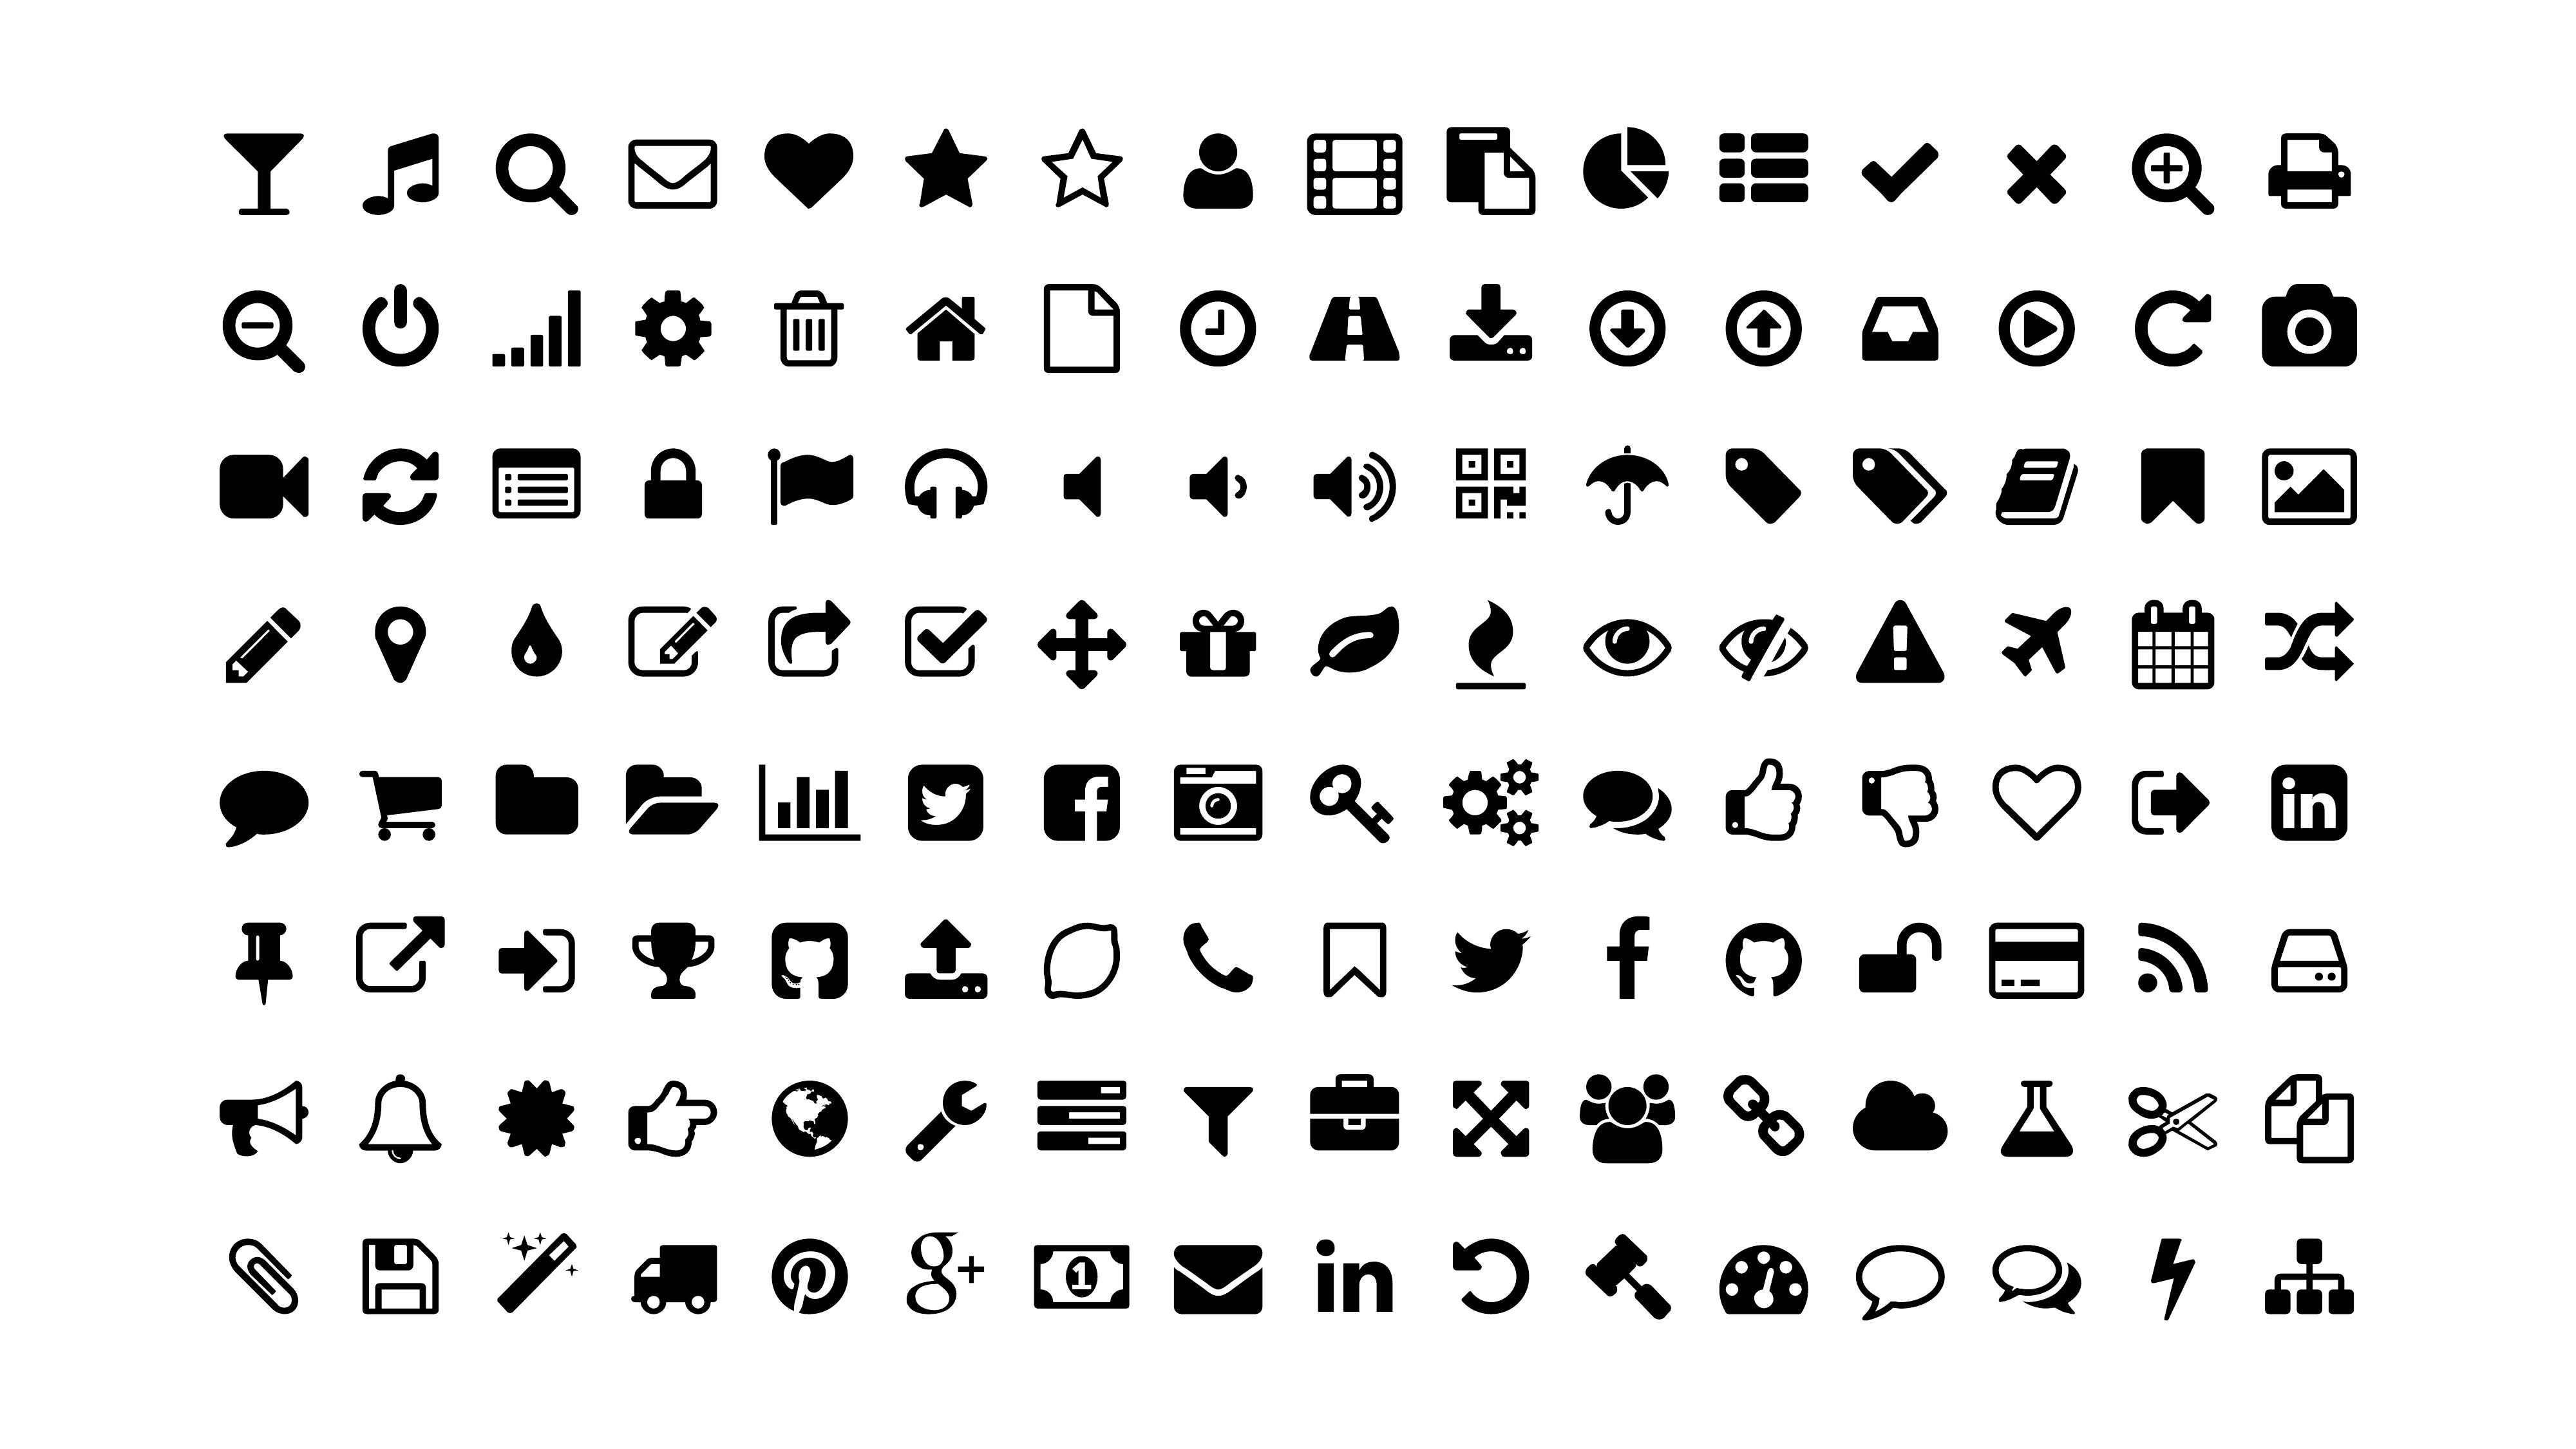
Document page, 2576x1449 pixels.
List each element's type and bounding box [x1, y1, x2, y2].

text_box [2271, 764, 2348, 841]
text_box [1343, 1262, 1393, 1312]
text_box [1443, 771, 1507, 835]
text_box [1723, 1075, 1804, 1157]
text_box [759, 764, 861, 841]
text_box [2265, 601, 2354, 670]
text_box [2132, 600, 2215, 690]
text_box [1173, 764, 1263, 841]
text_box [511, 603, 562, 677]
text_box [628, 606, 698, 677]
text_box [2262, 284, 2357, 367]
text_box [220, 1081, 309, 1157]
text_box [1455, 683, 1526, 690]
text_box [2000, 1081, 2074, 1157]
text_box [1037, 1081, 1126, 1100]
text_box [1180, 290, 1256, 367]
text_box [1608, 1086, 1647, 1126]
text_box [1183, 1086, 1253, 1157]
text_box [1318, 1263, 1334, 1312]
text_box [1310, 606, 1399, 677]
text_box [1592, 1122, 1663, 1164]
text_box [629, 802, 719, 835]
text_box [635, 290, 712, 367]
text_box [907, 764, 983, 841]
text_box [533, 1232, 547, 1245]
text_box [1037, 600, 1126, 690]
text_box [1586, 1234, 1671, 1320]
text_box [1183, 922, 1253, 993]
text_box [2301, 645, 2354, 681]
text_box [1500, 810, 1539, 847]
text_box [1862, 764, 1938, 848]
text_box [1310, 764, 1394, 844]
text_box [1041, 128, 1123, 207]
text_box [772, 1081, 848, 1157]
text_box [1189, 456, 1228, 517]
text_box [1725, 290, 1802, 367]
text_box [2271, 929, 2348, 993]
text_box [549, 316, 562, 367]
text_box [958, 1256, 985, 1283]
text_box [1995, 448, 2078, 526]
text_box [1605, 482, 1631, 526]
text_box [1043, 284, 1120, 374]
text_box [495, 764, 578, 835]
text_box [1580, 1099, 1609, 1126]
text_box [375, 606, 426, 683]
text_box [2151, 1238, 2195, 1321]
text_box [1583, 770, 1653, 828]
text_box [917, 309, 975, 361]
text_box [1631, 171, 1669, 198]
text_box [772, 922, 848, 999]
text_box [628, 139, 717, 209]
text_box [498, 1080, 574, 1157]
text_box [1719, 183, 1745, 202]
text_box [780, 455, 854, 506]
text_box [1853, 1081, 1948, 1151]
text_box [1627, 127, 1666, 166]
text_box [768, 606, 838, 677]
text_box [1586, 1074, 1612, 1100]
text_box [498, 931, 558, 991]
text_box [359, 770, 442, 841]
text_box [905, 1112, 956, 1162]
text_box [502, 1232, 515, 1245]
text_box [2128, 1086, 2218, 1157]
text_box [1586, 455, 1669, 492]
text_box [659, 616, 708, 664]
text_box [625, 764, 702, 825]
text_box [1719, 133, 1745, 153]
text_box [1855, 1245, 1945, 1321]
text_box [905, 973, 988, 999]
text_box [356, 922, 426, 993]
text_box [1500, 759, 1539, 796]
text_box [2268, 133, 2351, 209]
text_box [2132, 770, 2164, 835]
text_box [781, 600, 851, 664]
text_box [764, 133, 854, 209]
text_box [1856, 600, 1945, 683]
text_box [1853, 448, 1928, 524]
text_box [2141, 448, 2205, 524]
text_box [1037, 1131, 1126, 1151]
text_box [1624, 445, 1631, 453]
text_box [2007, 144, 2067, 204]
text_box [492, 354, 506, 367]
text_box [1037, 1106, 1126, 1125]
text_box [1583, 619, 1672, 677]
text_box [1613, 788, 1672, 841]
text_box [1310, 1074, 1399, 1114]
text_box [1173, 1245, 1263, 1290]
text_box [511, 347, 524, 367]
text_box [1034, 1245, 1130, 1309]
text_box [220, 770, 309, 848]
text_box [1494, 486, 1526, 519]
text_box [905, 296, 986, 334]
text_box [530, 334, 544, 367]
text_box [225, 621, 288, 683]
text_box [1235, 475, 1247, 499]
text_box [495, 133, 578, 215]
text_box [768, 448, 781, 526]
text_box [774, 290, 844, 367]
text_box [229, 1238, 299, 1314]
text_box [906, 1232, 959, 1314]
text_box [631, 1245, 717, 1314]
text_box [1455, 448, 1488, 480]
text_box [543, 929, 575, 993]
text_box [2135, 290, 2211, 367]
text_box [1450, 335, 1533, 361]
text_box [1358, 475, 1371, 498]
text_box [1719, 1245, 1808, 1314]
text_box [1643, 1074, 1669, 1100]
text_box [1589, 290, 1666, 367]
text_box [1199, 133, 1238, 172]
text_box [565, 1264, 578, 1277]
text_box [772, 1238, 848, 1314]
text_box [2132, 133, 2215, 215]
text_box [2138, 922, 2208, 993]
text_box [220, 455, 309, 519]
text_box [1309, 296, 1400, 361]
text_box [389, 916, 445, 971]
text_box [1862, 296, 1938, 361]
text_box [363, 448, 439, 480]
text_box [492, 448, 581, 519]
text_box [1998, 290, 2075, 367]
text_box [1989, 922, 2085, 999]
text_box [222, 290, 305, 374]
text_box [644, 448, 703, 519]
text_box [2265, 1238, 2354, 1314]
text_box [2262, 448, 2357, 526]
text_box [905, 128, 988, 207]
text_box [2002, 607, 2072, 677]
text_box [2022, 1262, 2081, 1314]
text_box [362, 297, 439, 367]
text_box [632, 922, 715, 999]
text_box [1043, 922, 1120, 999]
text_box [1583, 133, 1649, 209]
text_box [1310, 1119, 1399, 1151]
text_box [1645, 1099, 1676, 1126]
text_box [917, 610, 987, 664]
text_box [1859, 922, 1942, 993]
text_box [1453, 1081, 1530, 1157]
text_box [943, 1081, 987, 1125]
text_box [1992, 1245, 2063, 1302]
text_box [497, 1233, 577, 1314]
text_box [362, 1238, 439, 1314]
text_box [905, 448, 988, 519]
text_box [1043, 764, 1120, 841]
text_box [1725, 758, 1802, 841]
text_box [1313, 456, 1352, 517]
text_box [1307, 133, 1403, 215]
text_box [1316, 1239, 1335, 1256]
text_box [1368, 451, 1396, 522]
text_box [1607, 916, 1650, 999]
text_box [1494, 448, 1526, 480]
text_box [1763, 628, 1808, 677]
text_box [1183, 168, 1253, 209]
text_box [1751, 183, 1808, 202]
text_box [1455, 486, 1488, 519]
text_box [1725, 922, 1802, 997]
text_box [223, 133, 304, 215]
text_box [567, 290, 581, 367]
text_box [1719, 158, 1745, 178]
text_box [2150, 772, 2210, 833]
text_box [362, 493, 437, 526]
text_box [359, 1074, 442, 1164]
text_box [1719, 614, 1785, 681]
text_box [1861, 142, 1938, 203]
text_box [1751, 133, 1808, 153]
text_box [905, 606, 975, 677]
text_box [1468, 600, 1513, 677]
text_box [362, 133, 439, 215]
text_box [235, 922, 293, 1005]
text_box [1180, 609, 1256, 677]
text_box [696, 607, 717, 627]
text_box [2265, 1074, 2354, 1164]
text_box [1992, 764, 2081, 841]
text_box [1363, 463, 1383, 511]
text_box [1751, 158, 1808, 178]
text_box [1452, 929, 1531, 993]
text_box [270, 607, 301, 639]
text_box [1466, 284, 1517, 339]
text_box [1063, 456, 1101, 517]
text_box [1888, 448, 1947, 524]
text_box [1173, 1267, 1263, 1314]
text_box [394, 284, 407, 329]
text_box [1725, 448, 1801, 524]
text_box [1446, 127, 1536, 215]
text_box [1323, 922, 1387, 998]
text_box [1453, 1238, 1530, 1314]
text_box [920, 919, 972, 974]
text_box [628, 1081, 717, 1157]
